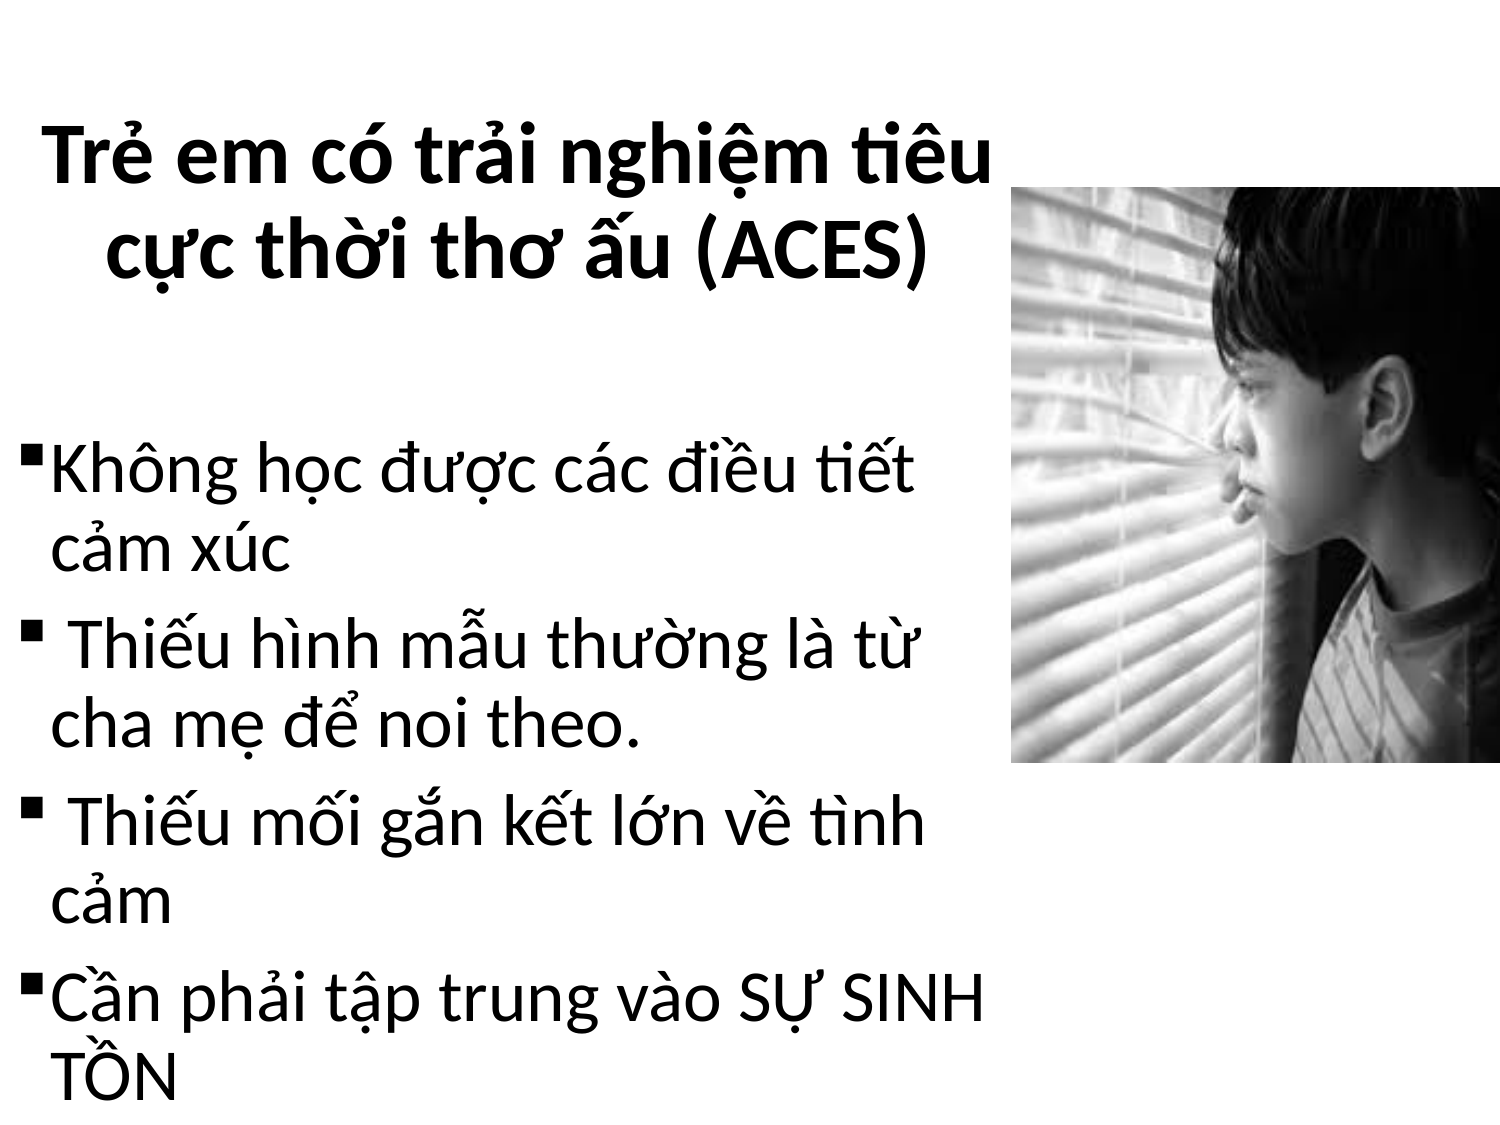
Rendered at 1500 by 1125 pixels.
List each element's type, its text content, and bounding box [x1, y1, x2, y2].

list Trẻ em có trải nghiệm tiêu cực thời thơ ấu (ACES) Không học được các điều tiết cảm xúc Thiếu hình mẫu thường là từ cha mẹ để noi theo. Thiếu mối gắn kết lớn về tình cảm Cần phải tập trung vào SỰ SINH TỒN [0, 99, 1038, 1125]
picture [1011, 187, 1500, 763]
